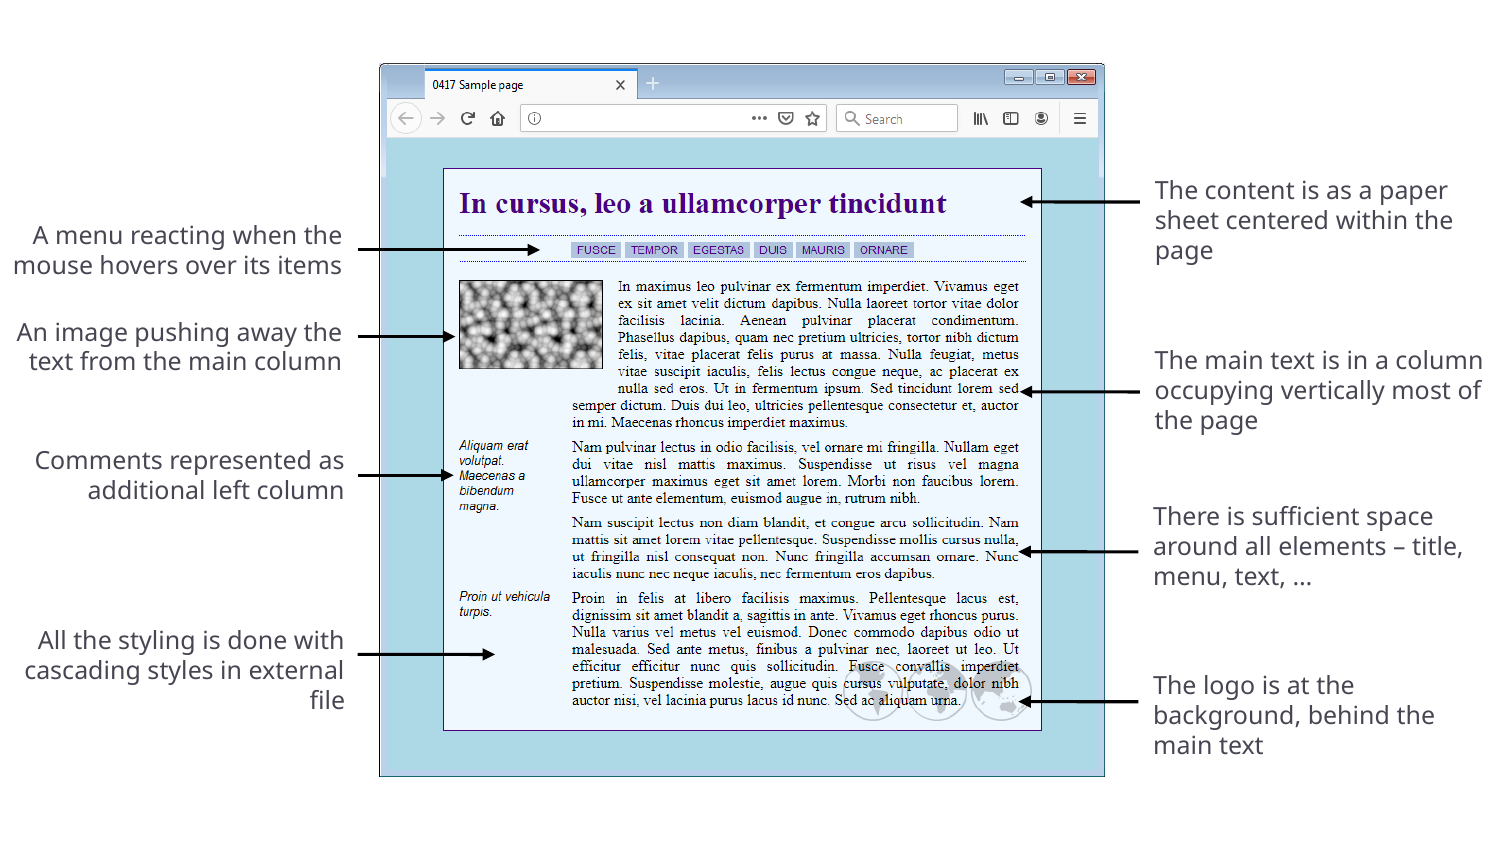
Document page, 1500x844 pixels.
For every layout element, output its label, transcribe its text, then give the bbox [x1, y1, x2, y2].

text_box The logo is at the background, behind the main text [1138, 661, 1499, 737]
text_box A menu reacting when the mouse hovers over its items [0, 211, 358, 287]
text_box All the styling is done with cascading styles in external file [0, 616, 360, 692]
text_box There is sufficient space around all elements – title, menu, text, … [1138, 493, 1499, 609]
text_box The content is as a paper sheet centered within the page [1139, 166, 1500, 242]
text_box Comments represented as additional left column [0, 436, 360, 512]
text_box The main text is in a column occupying vertically most of the page [1139, 336, 1500, 447]
text_box An image pushing away the text from the main column [0, 308, 358, 391]
picture [379, 62, 1105, 777]
